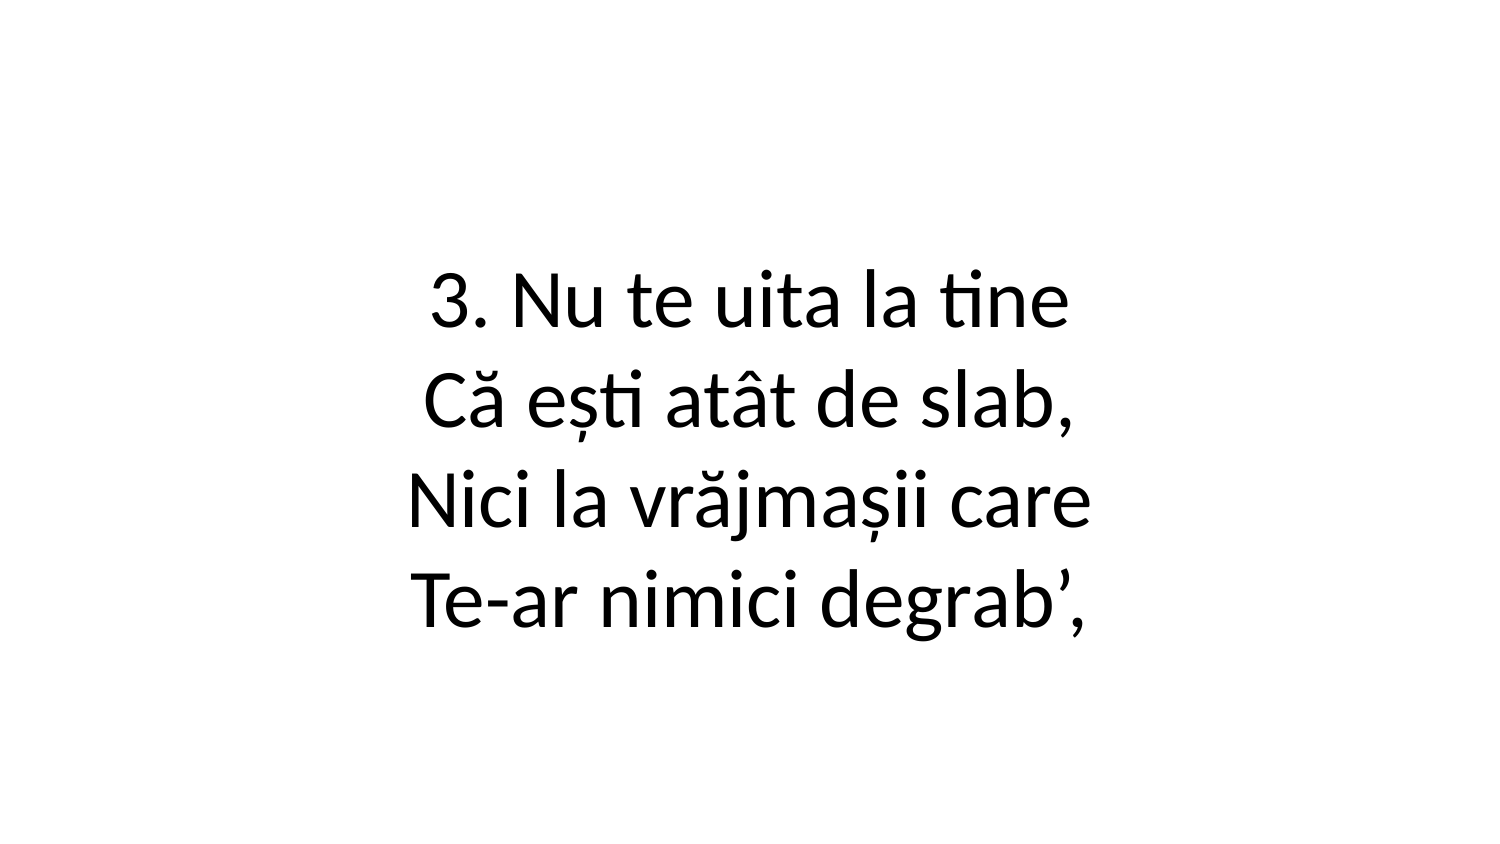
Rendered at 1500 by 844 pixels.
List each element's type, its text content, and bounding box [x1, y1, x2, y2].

text_box 3. Nu te uita la tine Că ești atât de slab, Nici la vrăjmașii care Te-ar nimici degrab’, [391, 192, 1109, 652]
